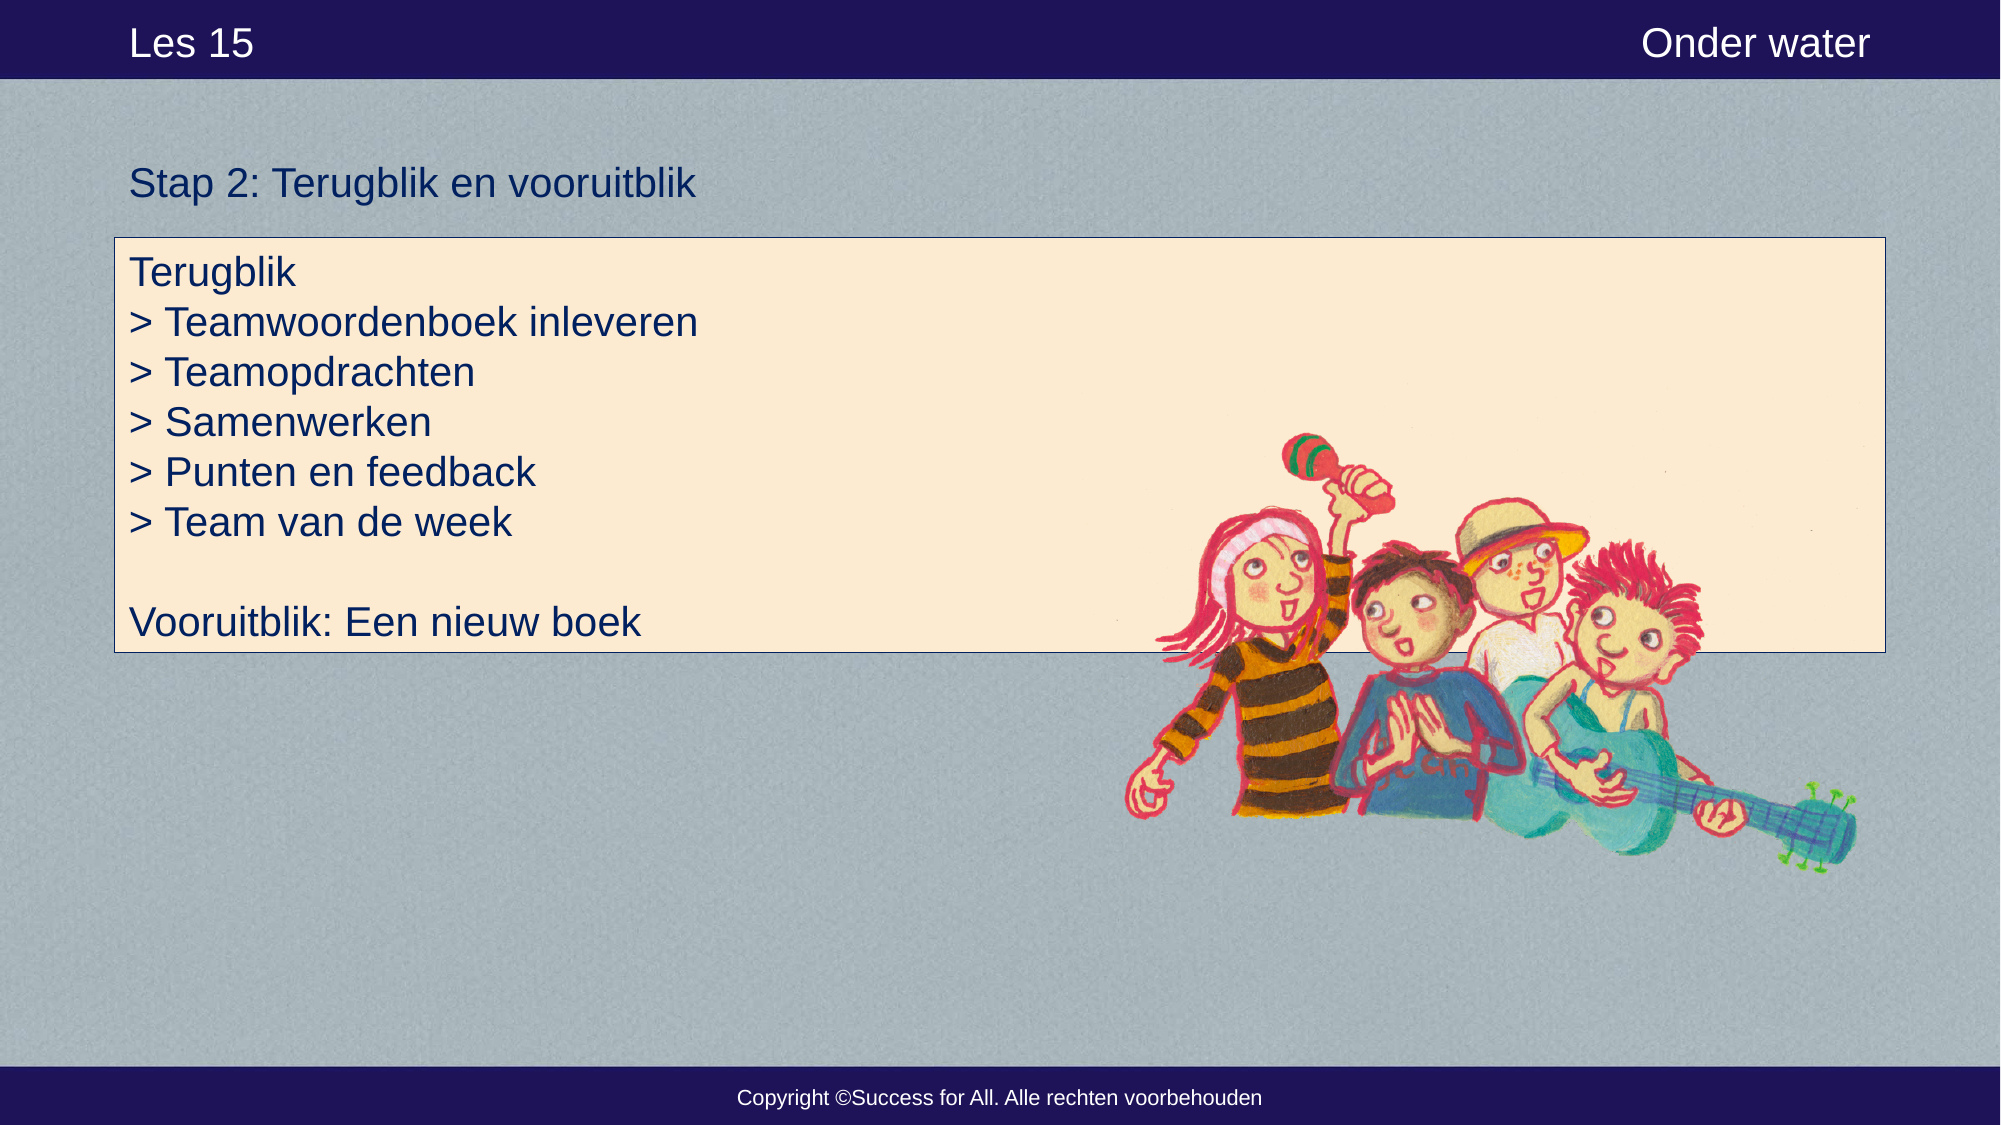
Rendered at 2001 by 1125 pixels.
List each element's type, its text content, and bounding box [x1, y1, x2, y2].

text_box Terugblik > Teamwoordenboek inleveren > Teamopdrachten > Samenwerken > Punten en feedback > Team van de week Vooruitblik: Een nieuw boek [114, 237, 1886, 653]
text_box Les 15 [114, 8, 354, 73]
text_box Stap 2: Terugblik en vooruitblik [113, 148, 1635, 214]
picture [0, 0, 2001, 1125]
text_box Onder water [999, 8, 1886, 73]
text_box Copyright ©Success for All. Alle rechten voorbehouden [0, 1076, 2000, 1125]
